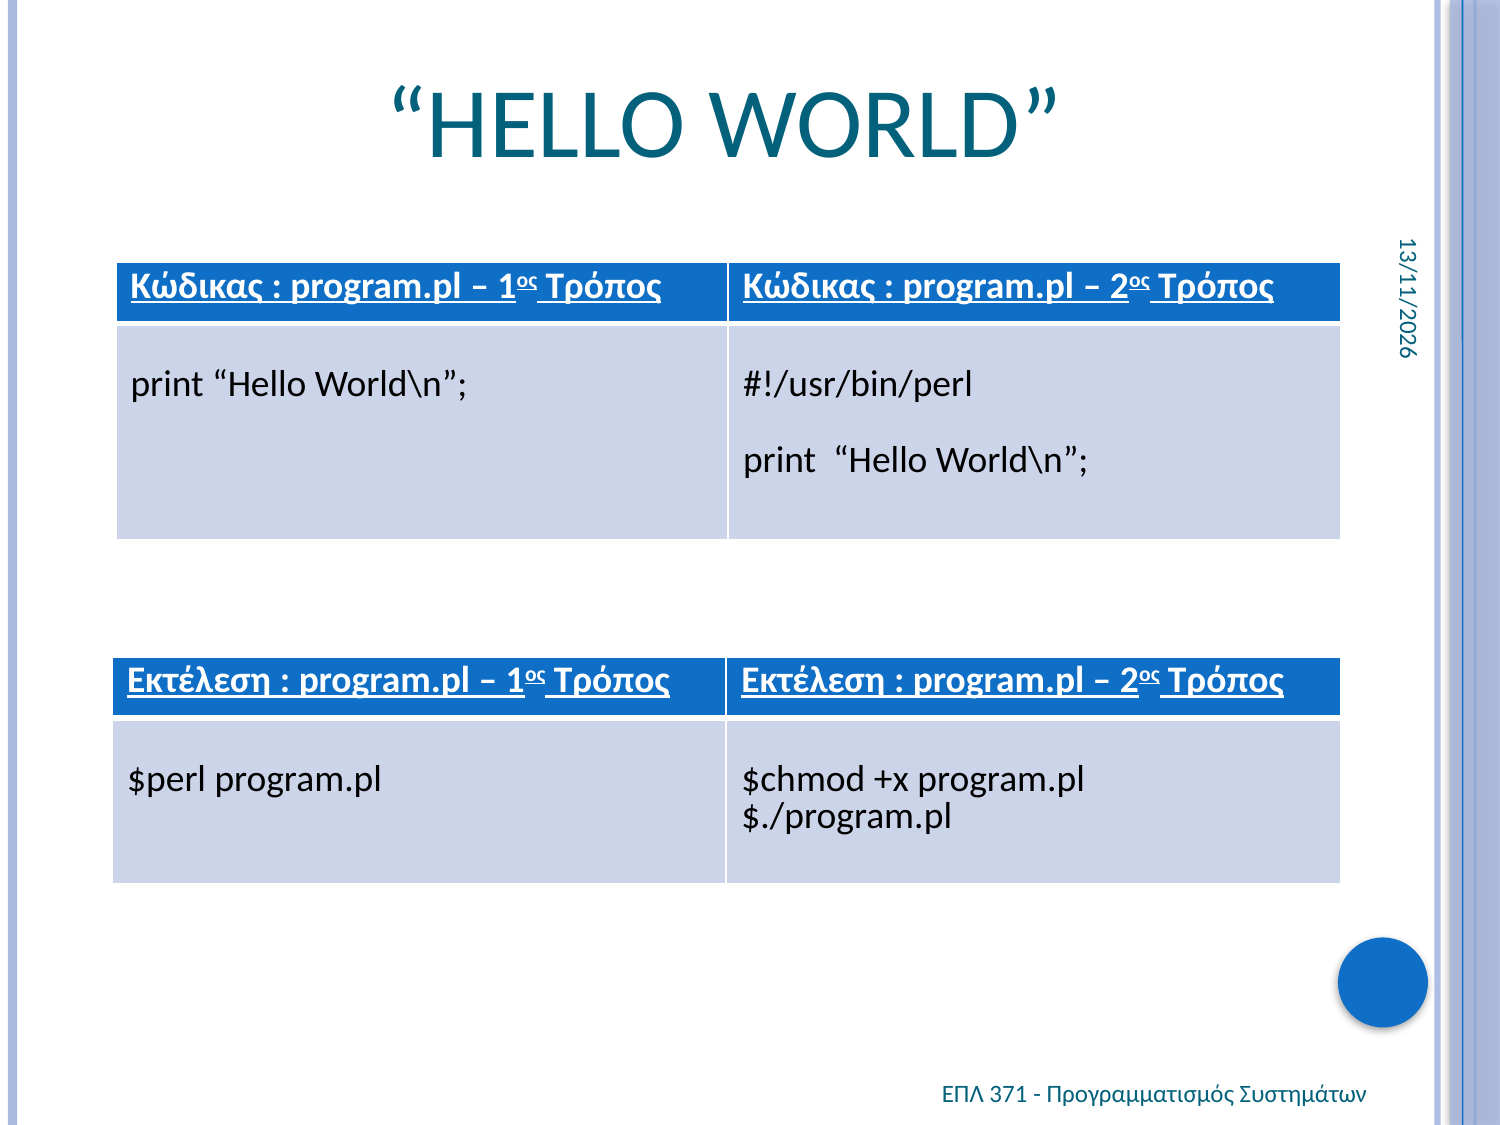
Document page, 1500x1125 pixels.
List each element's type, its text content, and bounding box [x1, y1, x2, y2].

table_header Κώδικας : program.pl – 2ος Τρόπος [729, 263, 1340, 321]
table_cell $perl program.pl [113, 721, 725, 883]
table_cell print “Hello World\n”; [117, 326, 727, 539]
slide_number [1378, 43, 1442, 374]
table_cell $chmod +x program.pl $./program.pl [727, 721, 1340, 883]
table_header Εκτέλεση : program.pl – 1ος Τρόπος [113, 658, 725, 715]
table_cell #!/usr/bin/perl print “Hello World\n”; [729, 326, 1340, 539]
footer ΕΠΛ 371 - Προγραμματισμός Συστημάτων [927, 1062, 1453, 1123]
title “hello world” [147, 30, 1300, 186]
table_header Κώδικας : program.pl – 1ος Τρόπος [117, 263, 727, 321]
table_header Εκτέλεση : program.pl – 2ος Τρόπος [727, 658, 1340, 715]
